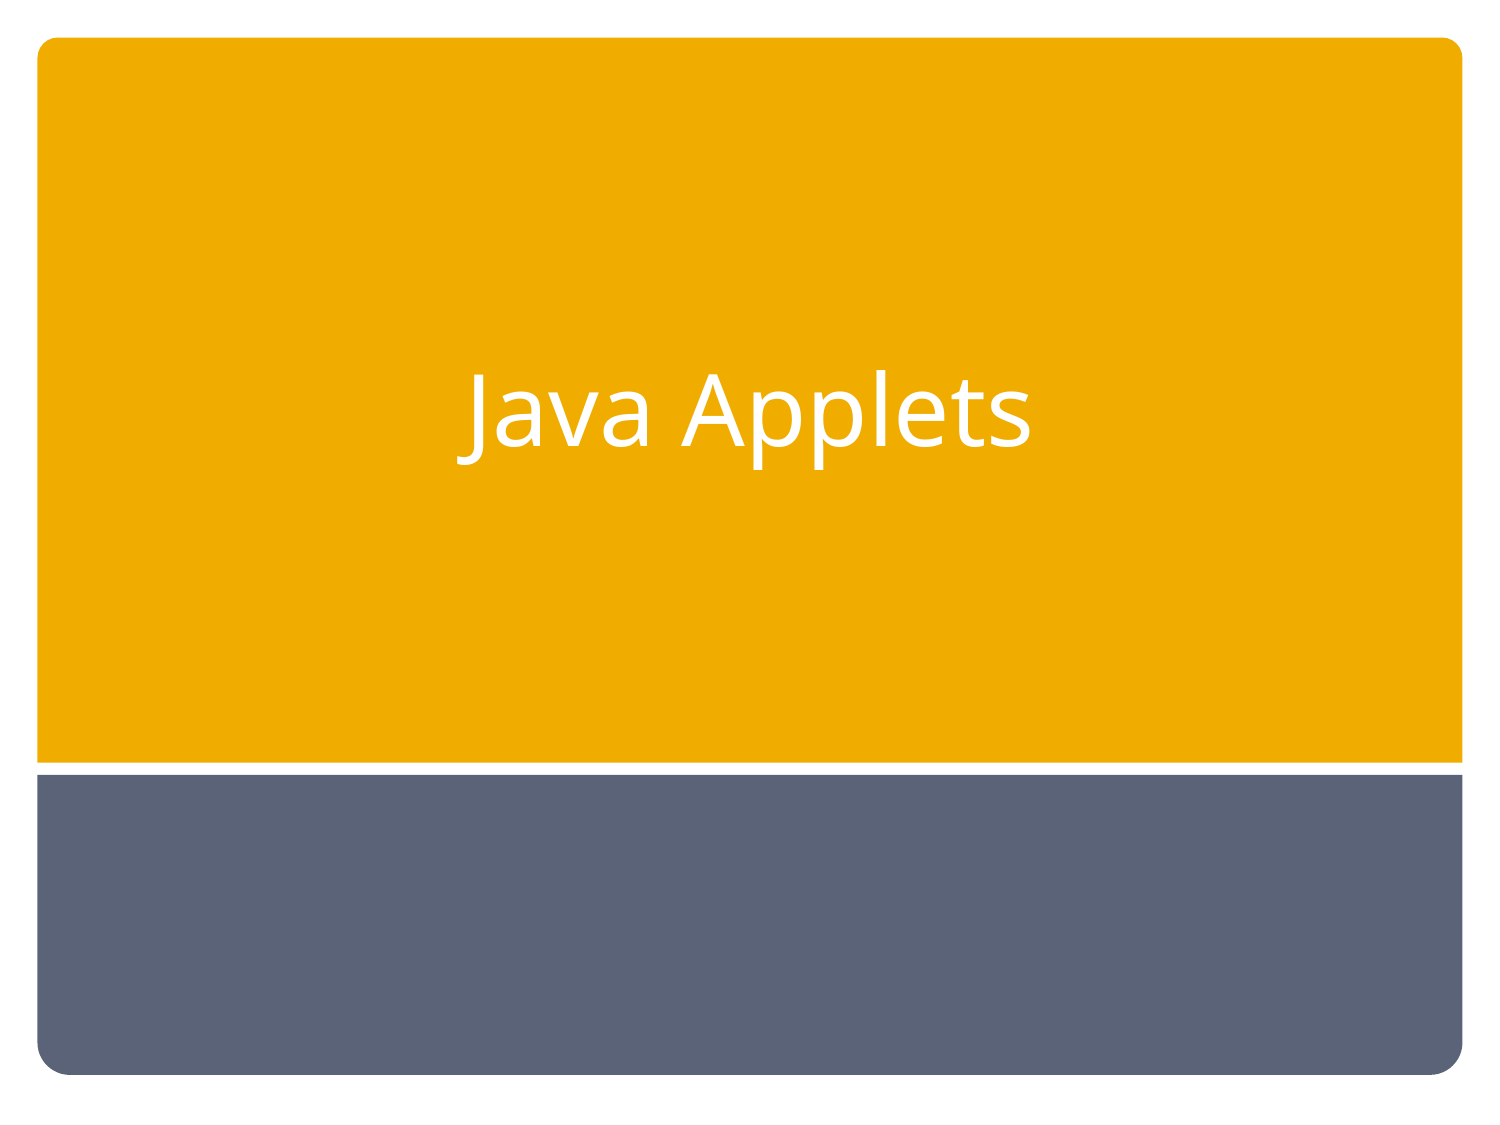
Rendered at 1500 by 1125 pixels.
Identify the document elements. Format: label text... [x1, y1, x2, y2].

title Java Applets [99, 87, 1401, 726]
